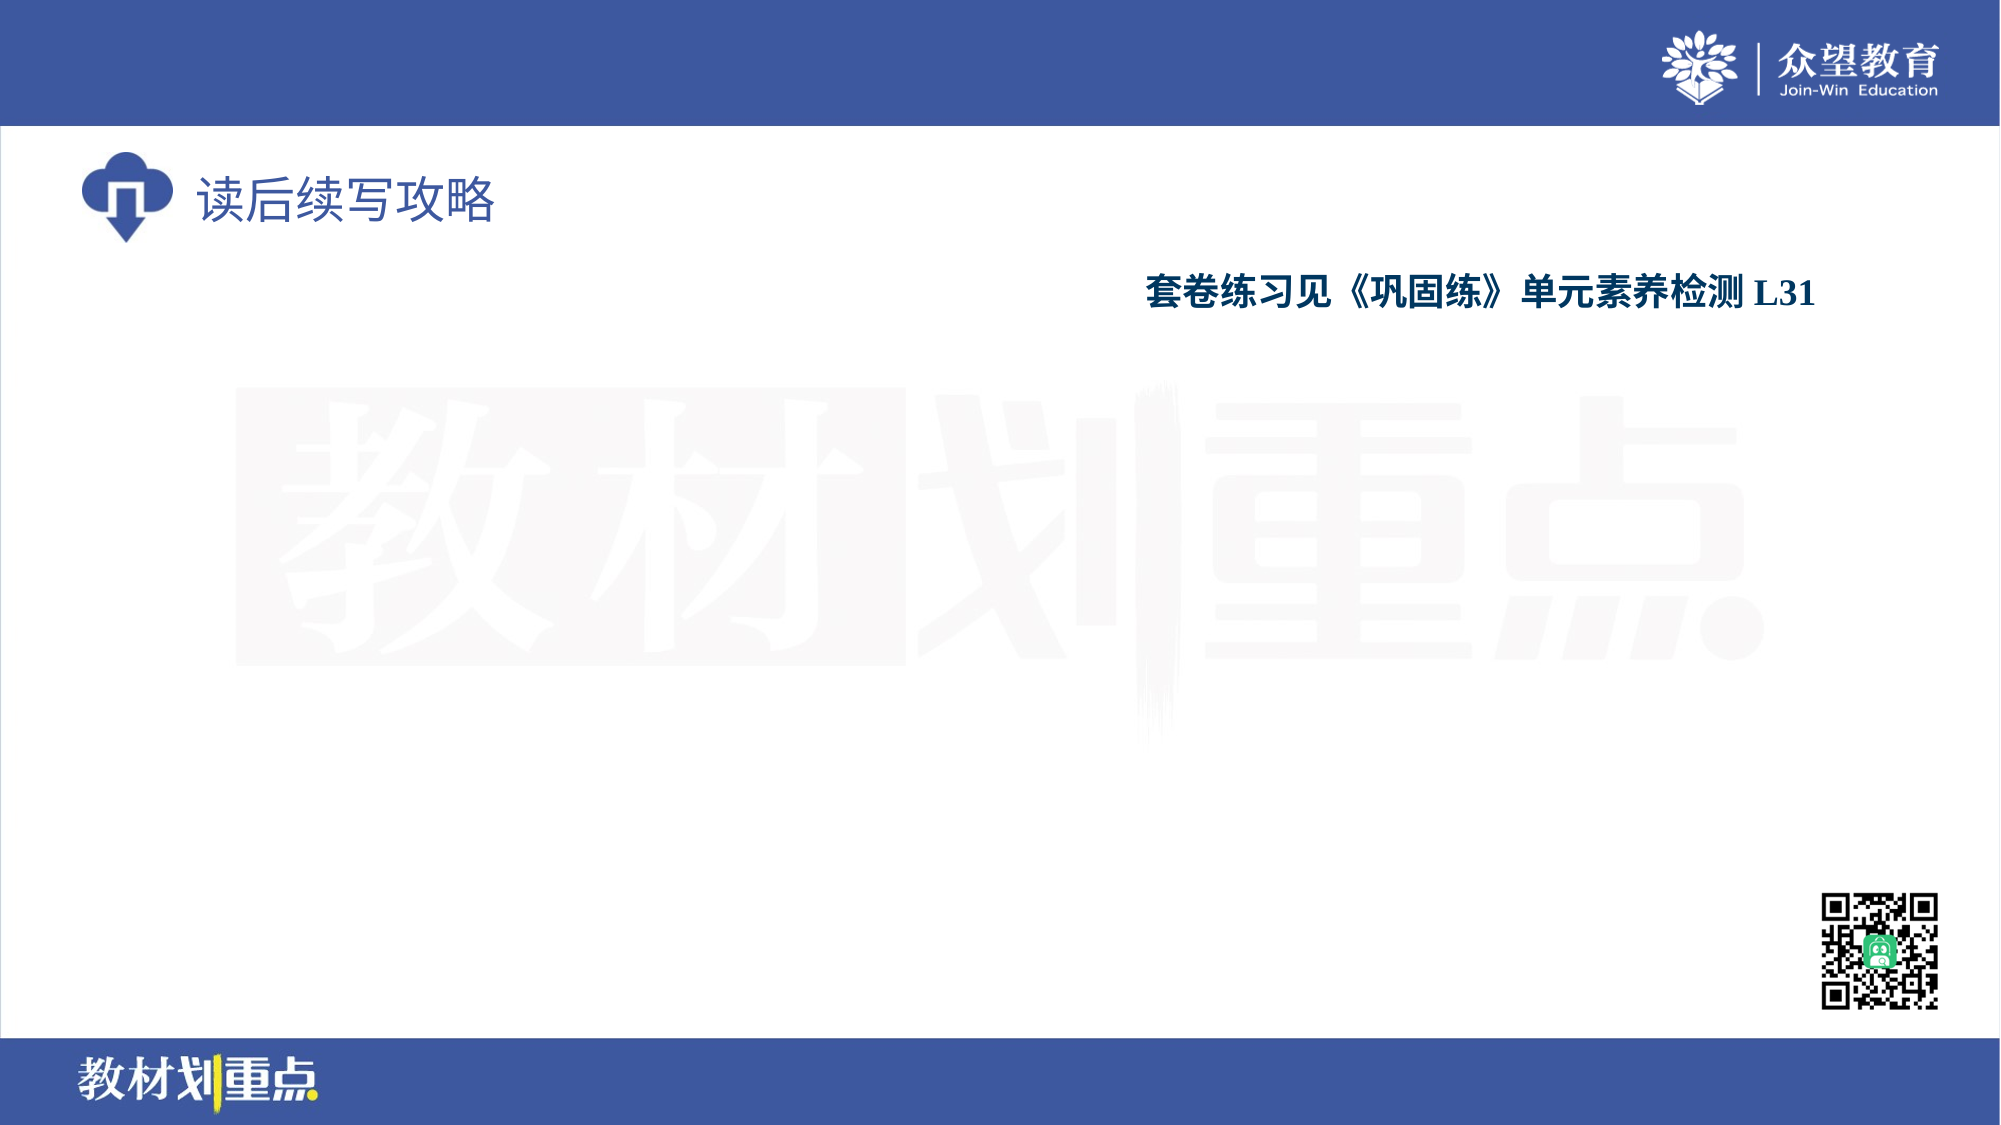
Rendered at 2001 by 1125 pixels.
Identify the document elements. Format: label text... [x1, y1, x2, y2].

text_box 套卷练习见《巩固练》单元素养检测L31 [82, 247, 1817, 347]
picture [0, 0, 2000, 1125]
